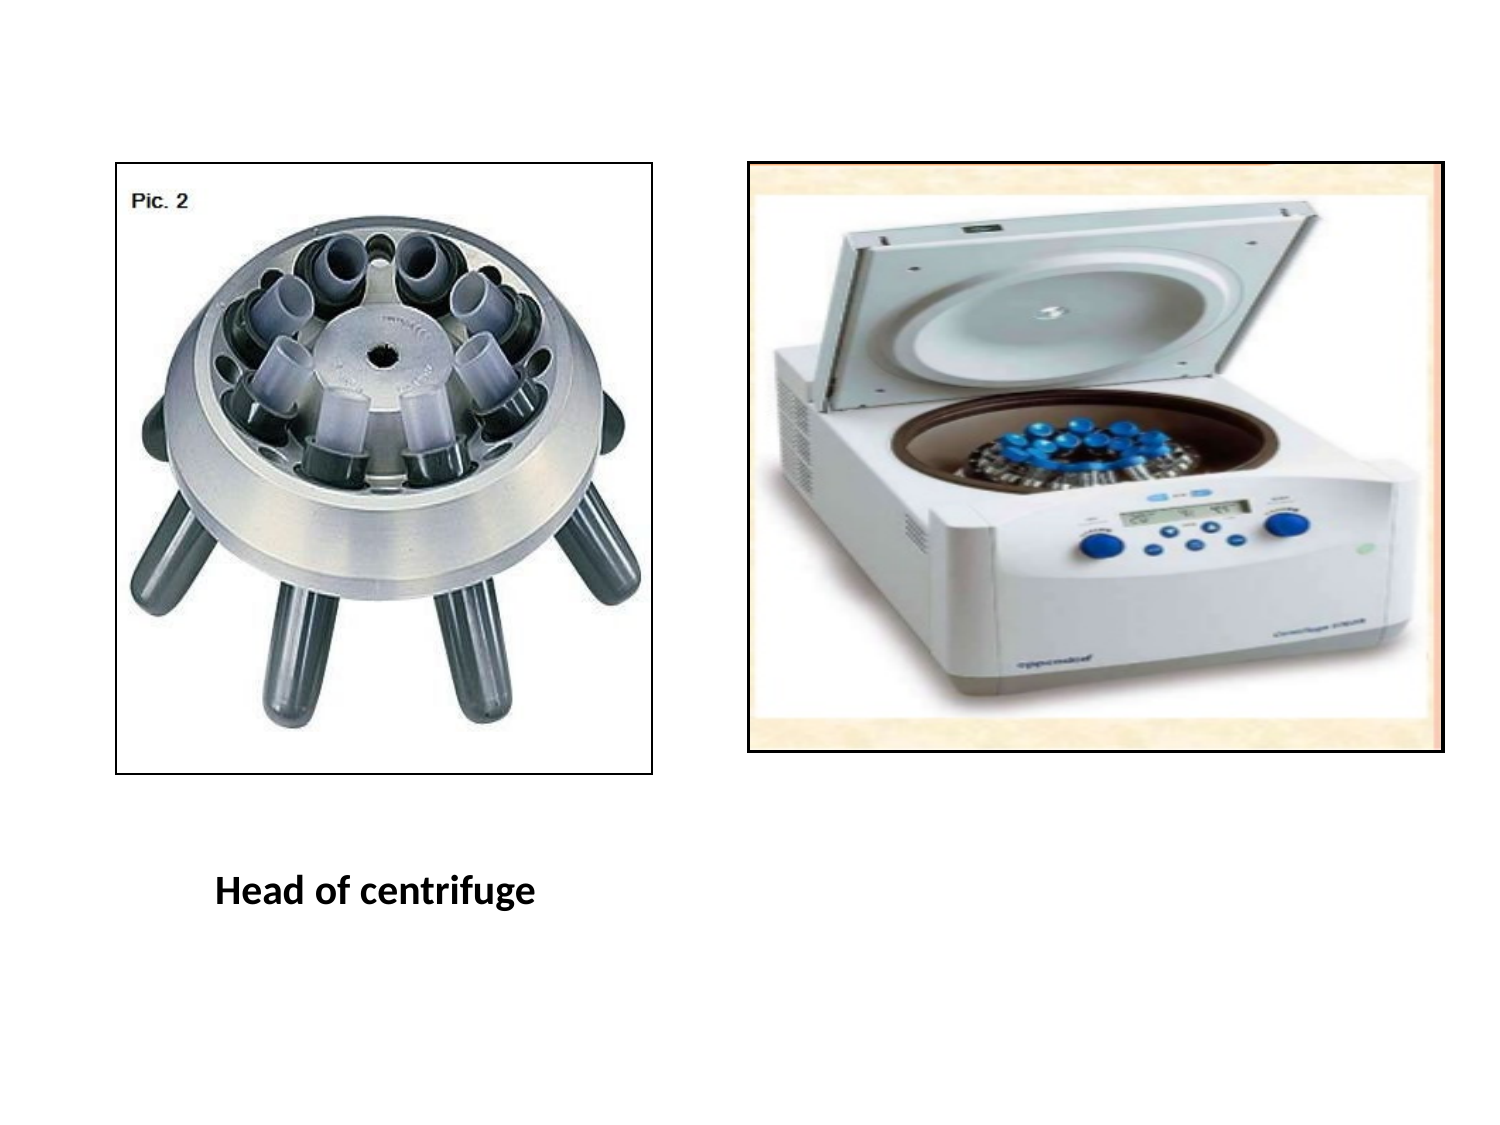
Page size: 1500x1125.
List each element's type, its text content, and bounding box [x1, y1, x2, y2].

picture [749, 163, 1442, 751]
text_box Head of centrifuge [199, 855, 551, 921]
picture [116, 163, 651, 774]
